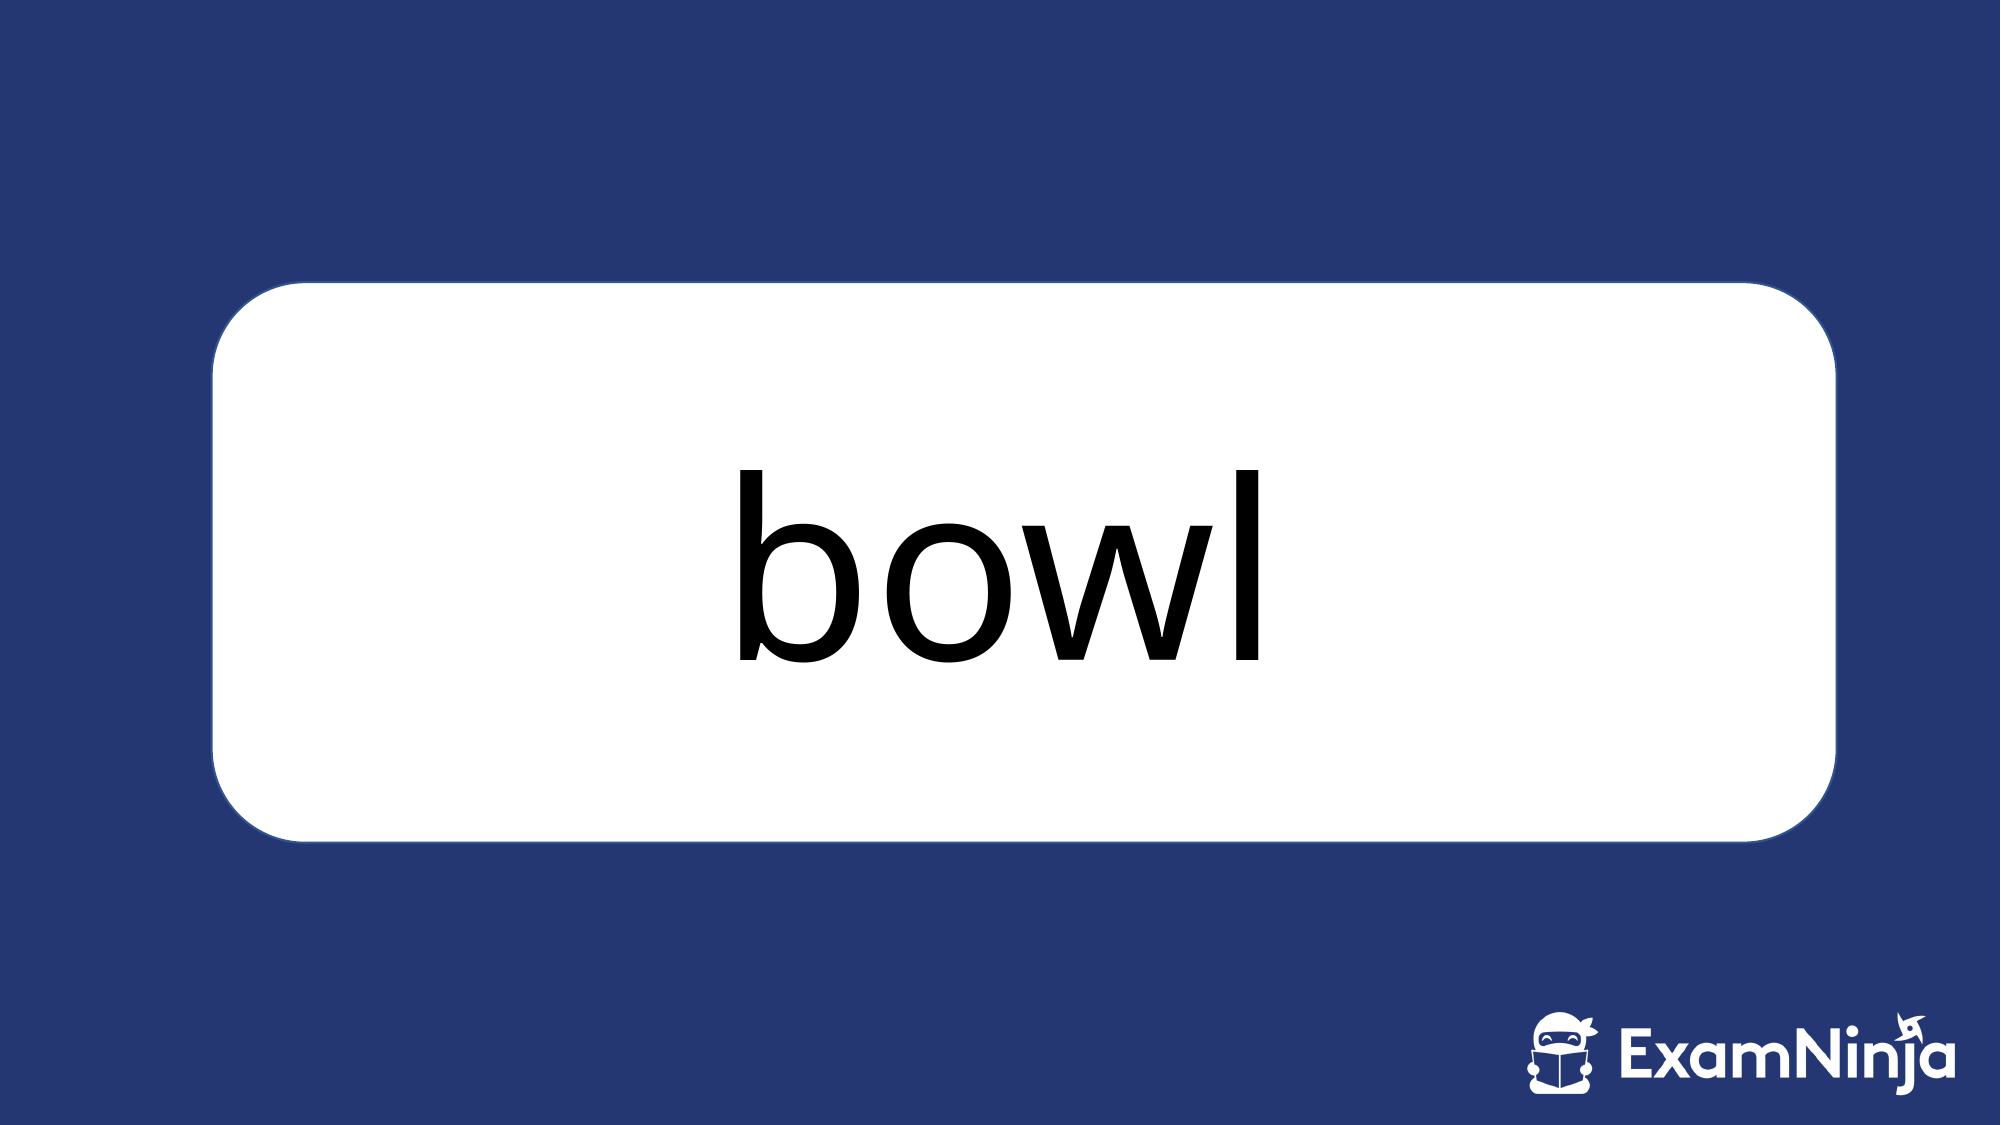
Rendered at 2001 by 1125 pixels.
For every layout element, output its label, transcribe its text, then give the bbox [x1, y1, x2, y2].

picture [1501, 1003, 1979, 1102]
text_box bowl [143, 403, 1857, 719]
text_box [210, 281, 1838, 403]
text_box [210, 719, 1838, 844]
